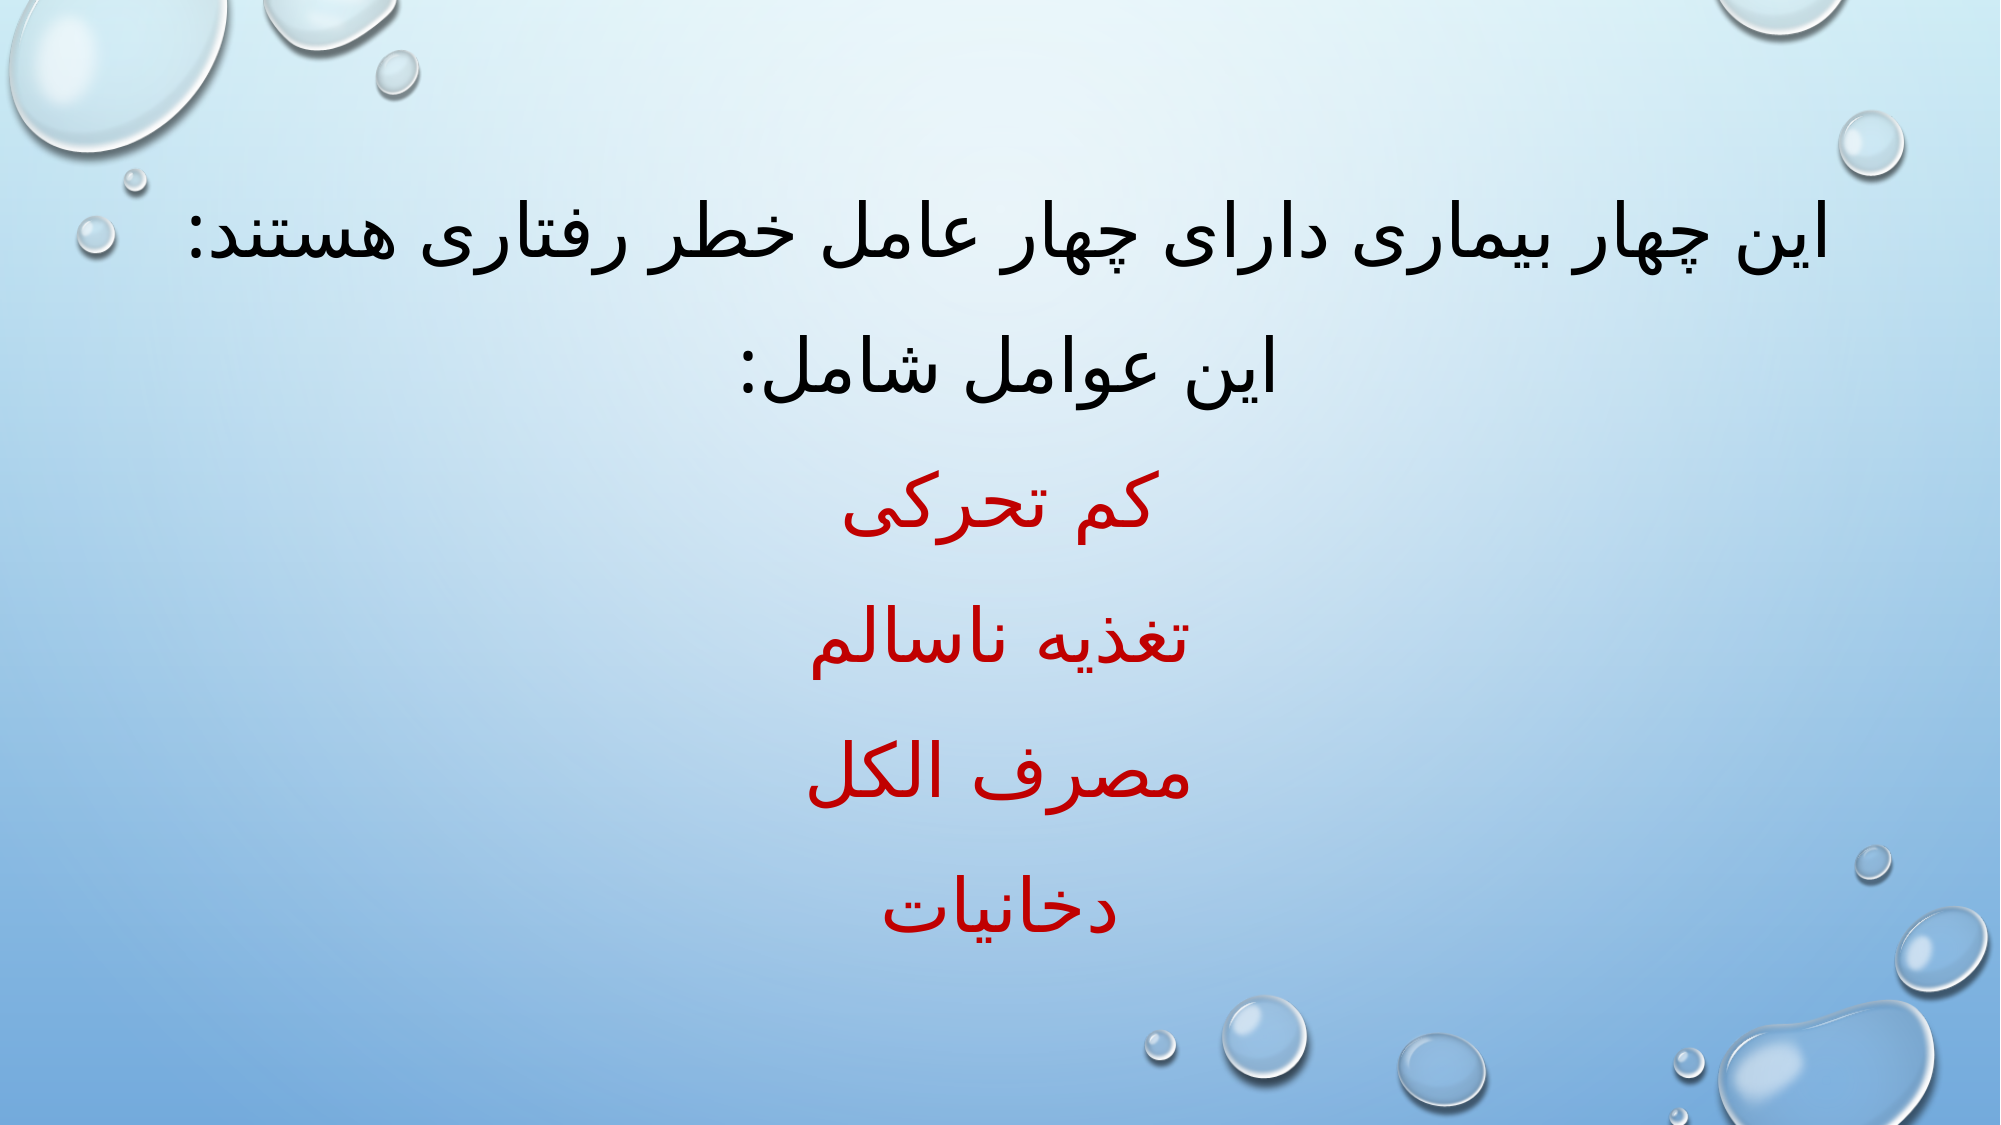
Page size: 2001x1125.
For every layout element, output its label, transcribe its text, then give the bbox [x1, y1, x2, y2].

title این چهار بیماری دارای چهار عامل خطر رفتاری هستند: این عوامل شامل: کم تحرکی تغذیه ناسالم مصرف الکل دخانیات [137, 59, 1863, 1025]
picture [0, 0, 2000, 1125]
